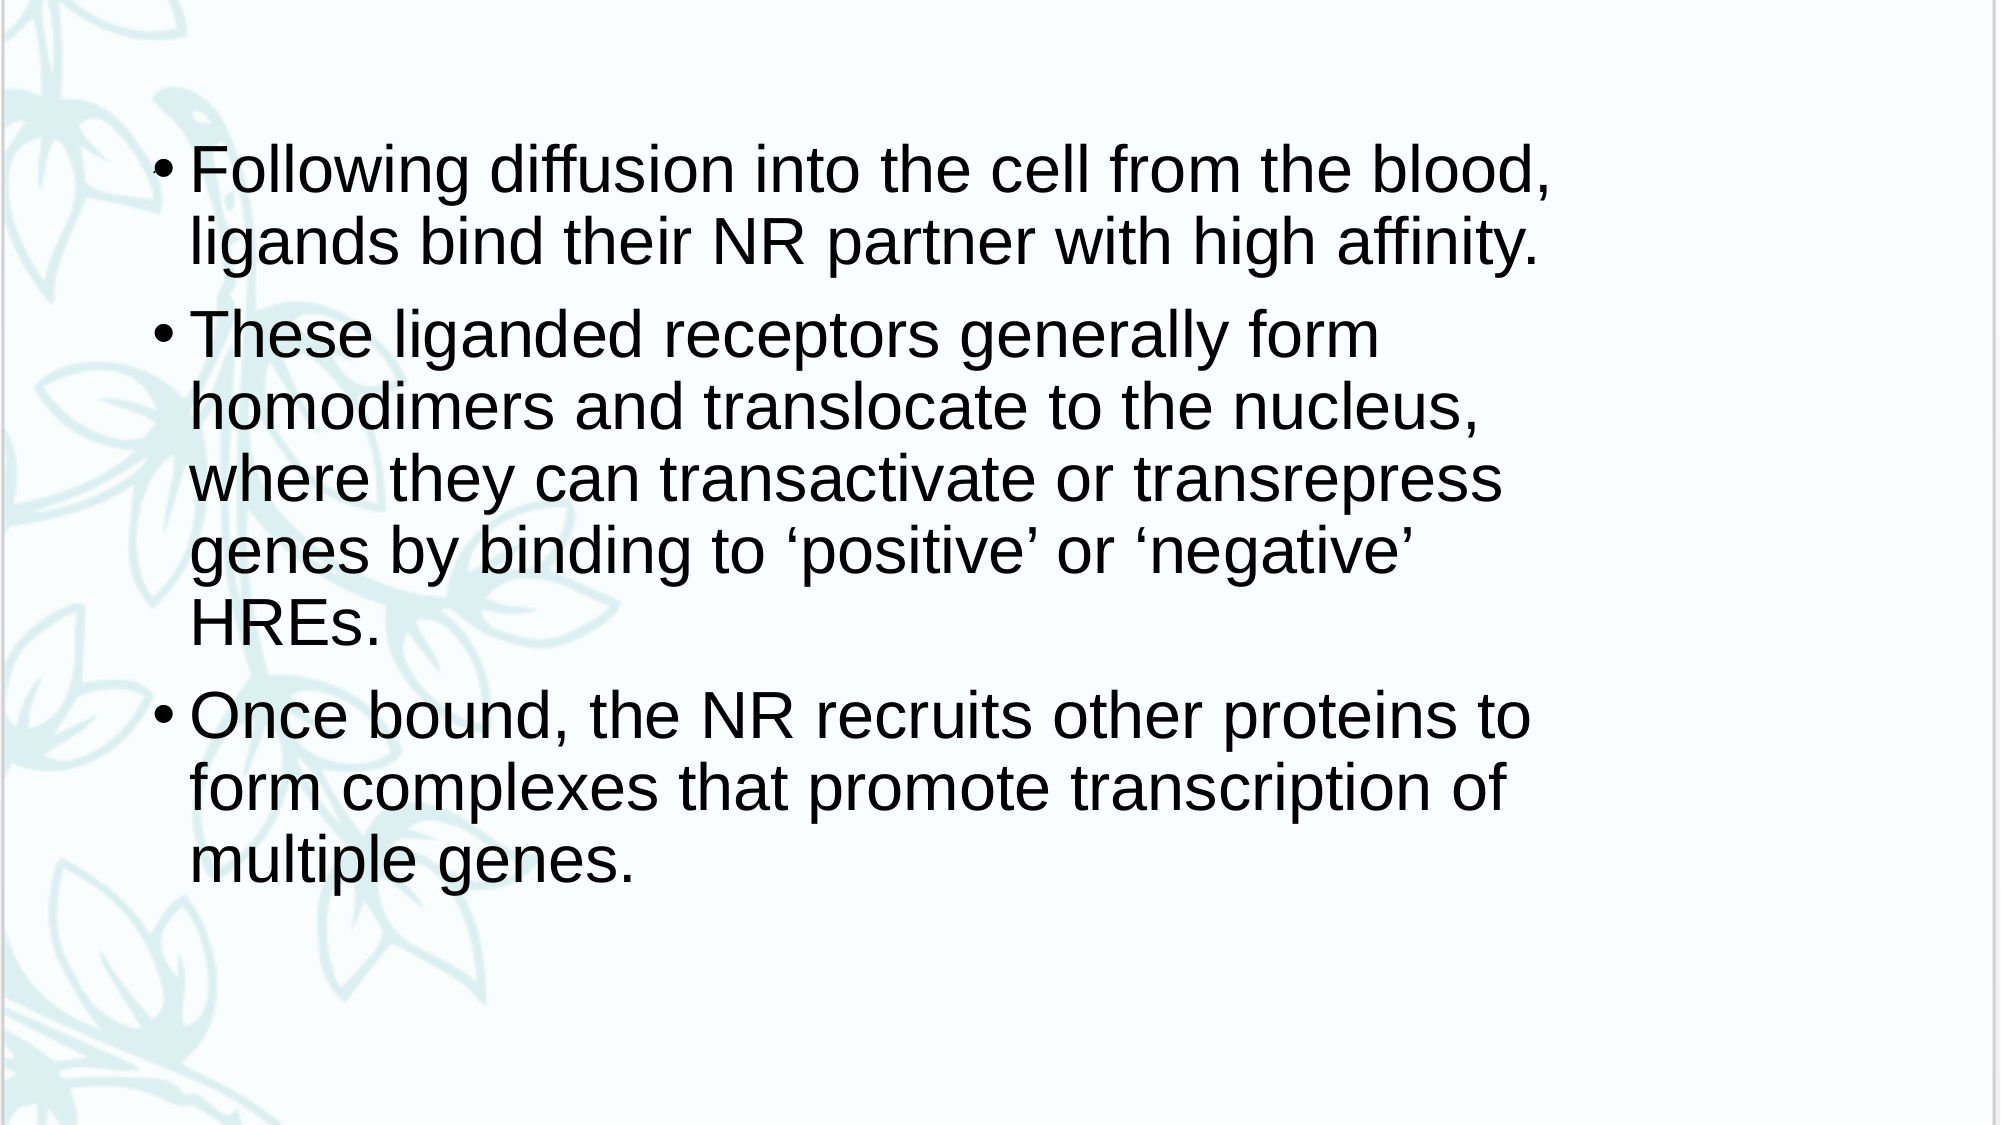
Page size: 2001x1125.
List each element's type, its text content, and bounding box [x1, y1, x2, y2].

list Following diffusion into the cell from the blood, ligands bind their NR partner with high affinity. These liganded receptors generally form homodimers and translocate to the nucleus, where they can transactivate or transrepress genes by binding to ‘positive’ or ‘negative’ HREs. Once bound, the NR recruits other proteins to form complexes that promote transcription of multiple genes. [137, 127, 1671, 1057]
title . [137, 59, 1863, 278]
picture [0, 0, 2001, 1125]
